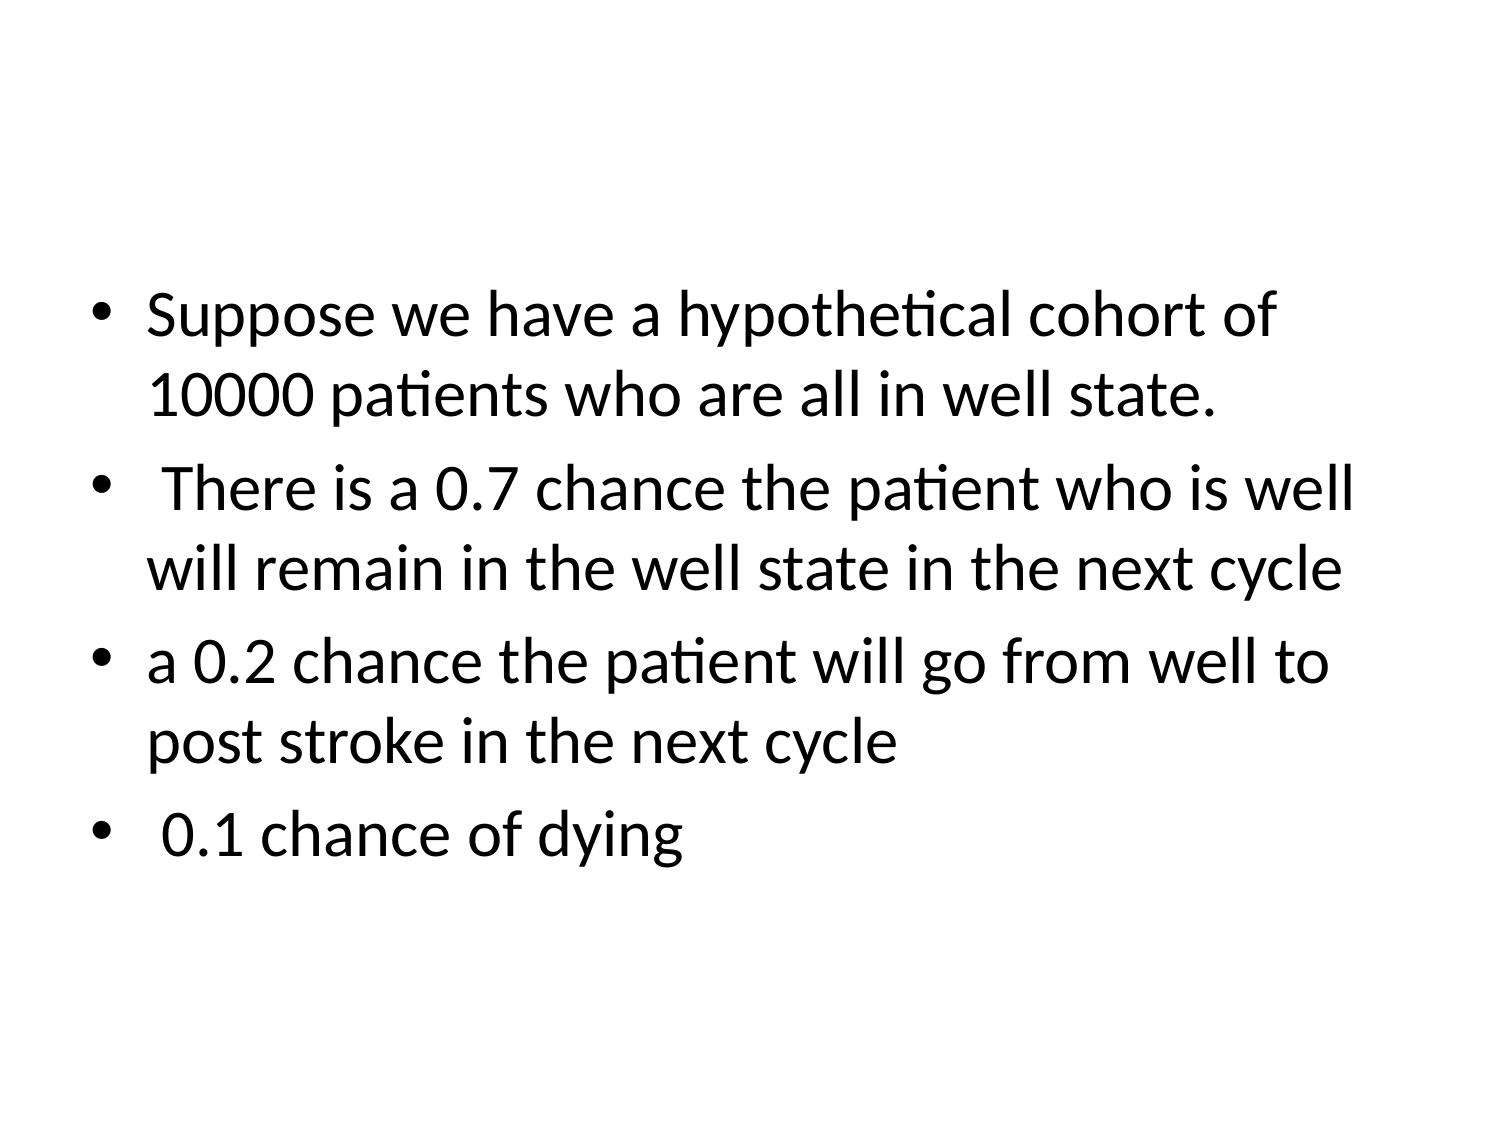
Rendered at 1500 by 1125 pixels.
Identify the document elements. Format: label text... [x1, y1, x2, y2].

list Suppose we have a hypothetical cohort of 10000 patients who are all in well state. There is a 0.7 chance the patient who is well will remain in the well state in the next cycle a 0.2 chance the patient will go from well to post stroke in the next cycle 0.1 chance of dying [75, 262, 1425, 1005]
